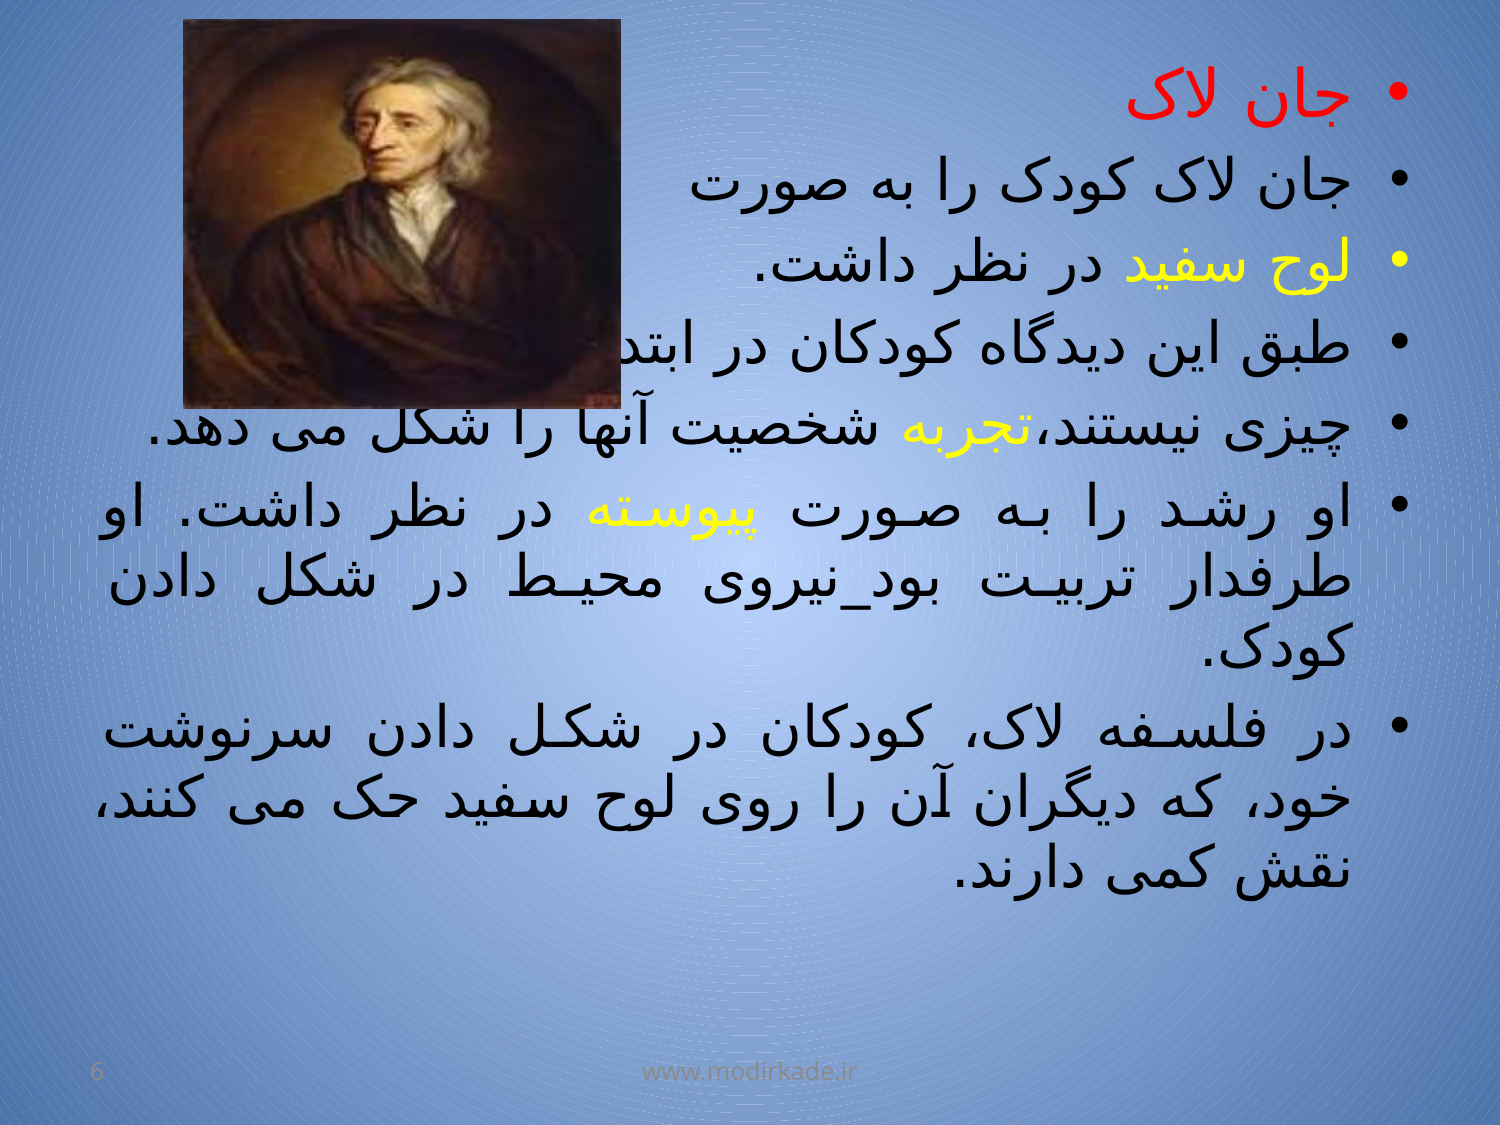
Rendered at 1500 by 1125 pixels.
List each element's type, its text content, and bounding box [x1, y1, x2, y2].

slide_number 6 [75, 1042, 425, 1103]
footer www.modirkade.ir [512, 1042, 988, 1103]
list جان لاک جان لاک کودک را به صورت لوح سفید در نظر داشت. طبق این دیدگاه کودکان در ابتدا چیزی نیستند،تجربه شخصیت آنها را شکل می دهد. او رشد را به صورت پیوسته در نظر داشت. او طرفدار تربیت بود_نیروی محیط در شکل دادن کودک. در فلسفه لاک، کودکان در شکل دادن سرنوشت خود، که دیگران آن را روی لوح سفید حک می کنند، نقش کمی دارند. [75, 42, 1425, 1083]
picture [182, 18, 621, 410]
